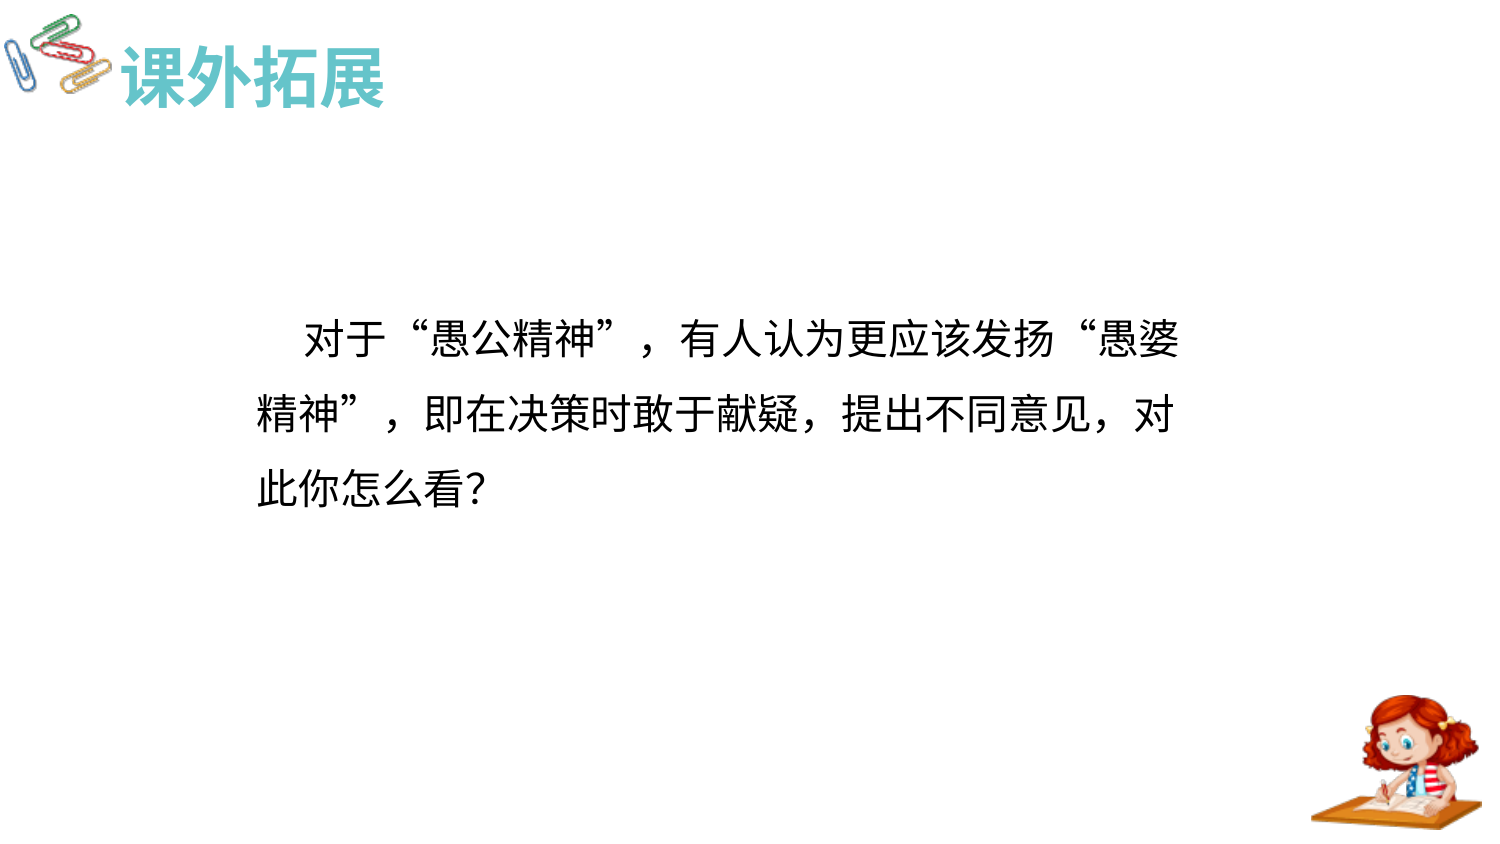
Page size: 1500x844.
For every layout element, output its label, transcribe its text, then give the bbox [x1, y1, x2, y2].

picture [1311, 695, 1482, 830]
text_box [4, 14, 422, 124]
text_box 对于“愚公精神”，有人认为更应该发扬“愚婆精神”，即在决策时敢于献疑，提出不同意见，对此你怎么看？ [242, 280, 1210, 520]
